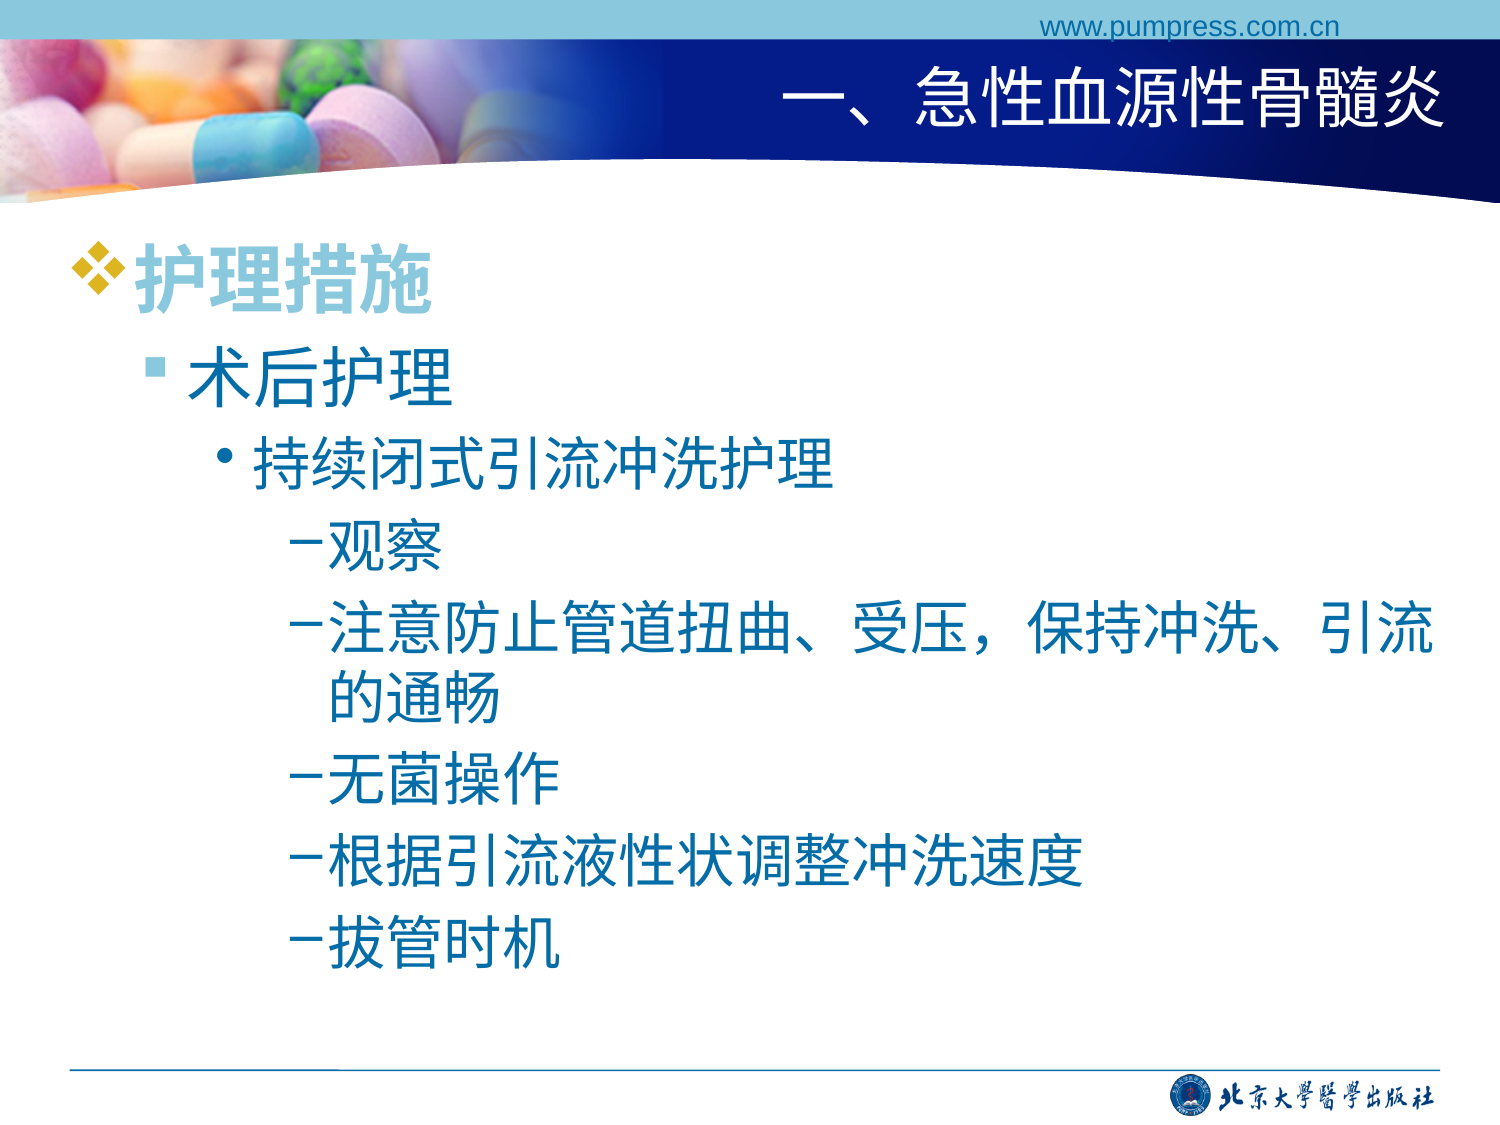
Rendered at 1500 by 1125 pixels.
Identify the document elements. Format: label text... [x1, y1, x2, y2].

picture [0, 40, 1500, 203]
title 一、急性血源性骨髓炎 [137, 49, 1463, 143]
slide_number www.pumpress.com.cn [1025, 0, 1463, 38]
picture [1170, 1074, 1436, 1118]
list 护理措施 术后护理 持续闭式引流冲洗护理 观察 注意防止管道扭曲、受压，保持冲洗、引流的通畅 无菌操作 根据引流液性状调整冲洗速度 拔管时机 [49, 224, 1463, 1026]
